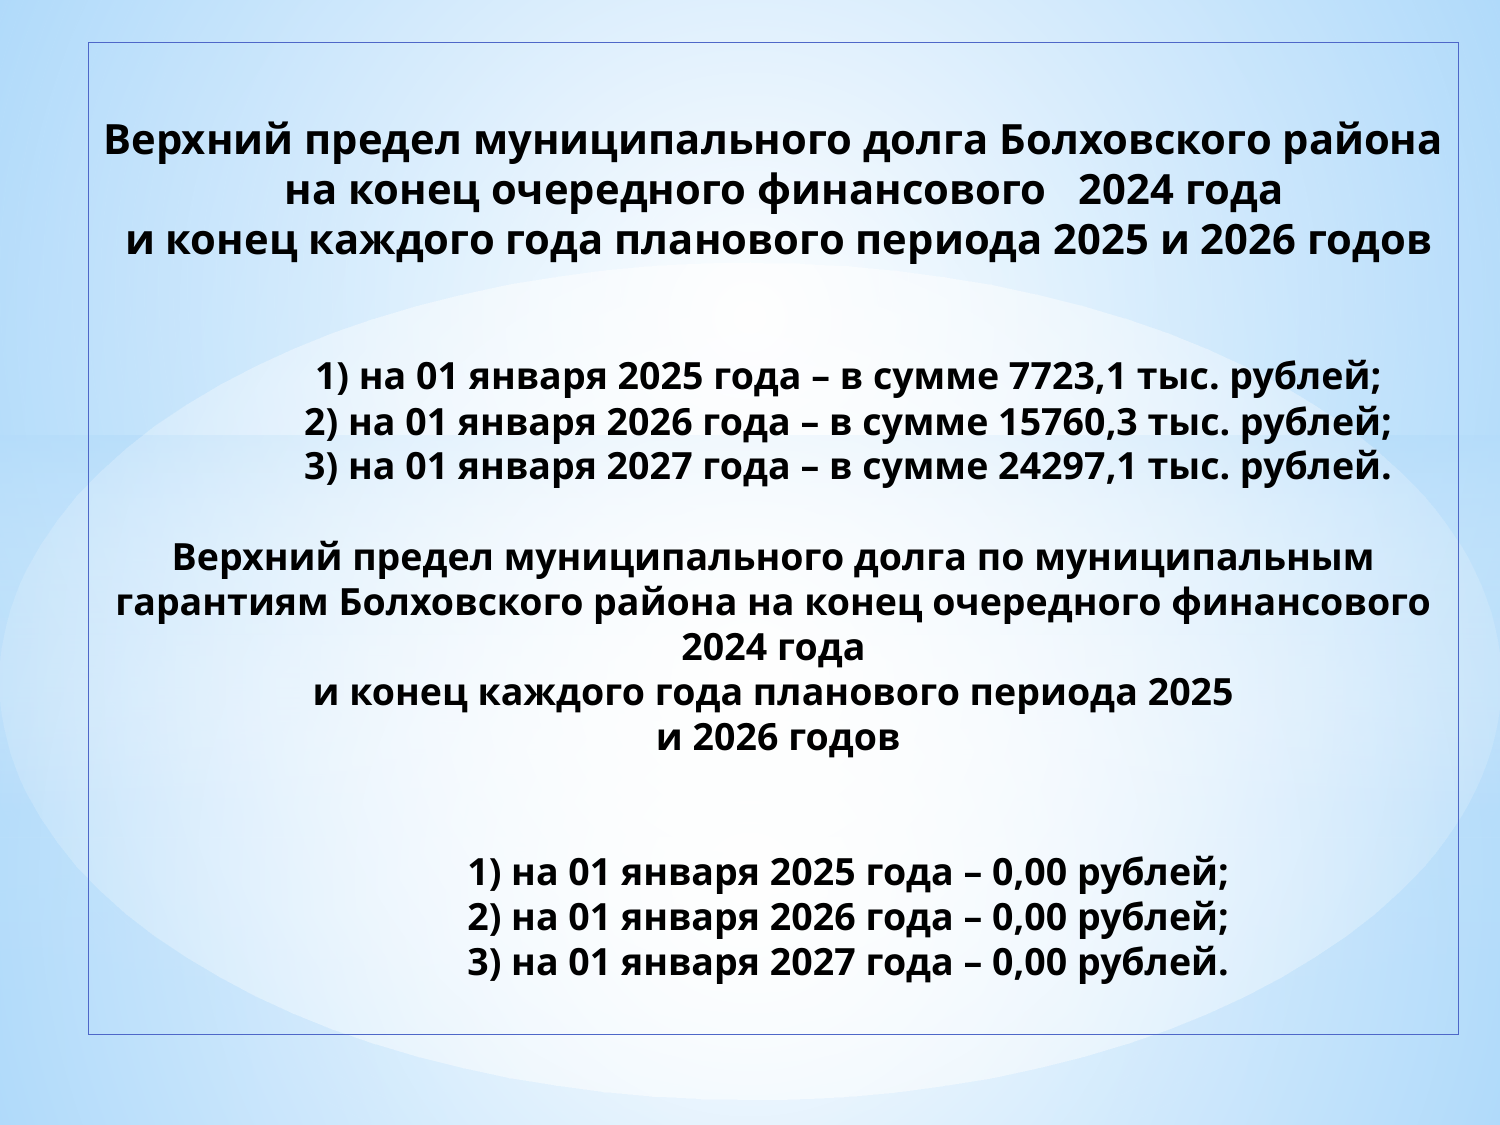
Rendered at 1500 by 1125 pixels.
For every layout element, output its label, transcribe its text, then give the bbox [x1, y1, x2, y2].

title Верхний предел муниципального долга Болховского района на конец очередного финансового 2024 года и конец каждого года планового периода 2025 и 2026 годов 1) на 01 января 2025 года – в сумме 7723,1 тыс. рублей; 2) на 01 января 2026 года – в сумме 15760,3 тыс. рублей; 3) на 01 января 2027 года – в сумме 24297,1 тыс. рублей. Верхний предел муниципального долга по муниципальным гарантиям Болховского района на конец очередного финансового 2024 года и конец каждого года планового периода 2025 и 2026 годов 1) на 01 января 2025 года – 0,00 рублей; 2) на 01 января 2026 года – 0,00 рублей; 3) на 01 января 2027 года – 0,00 рублей. [88, 42, 1459, 1035]
